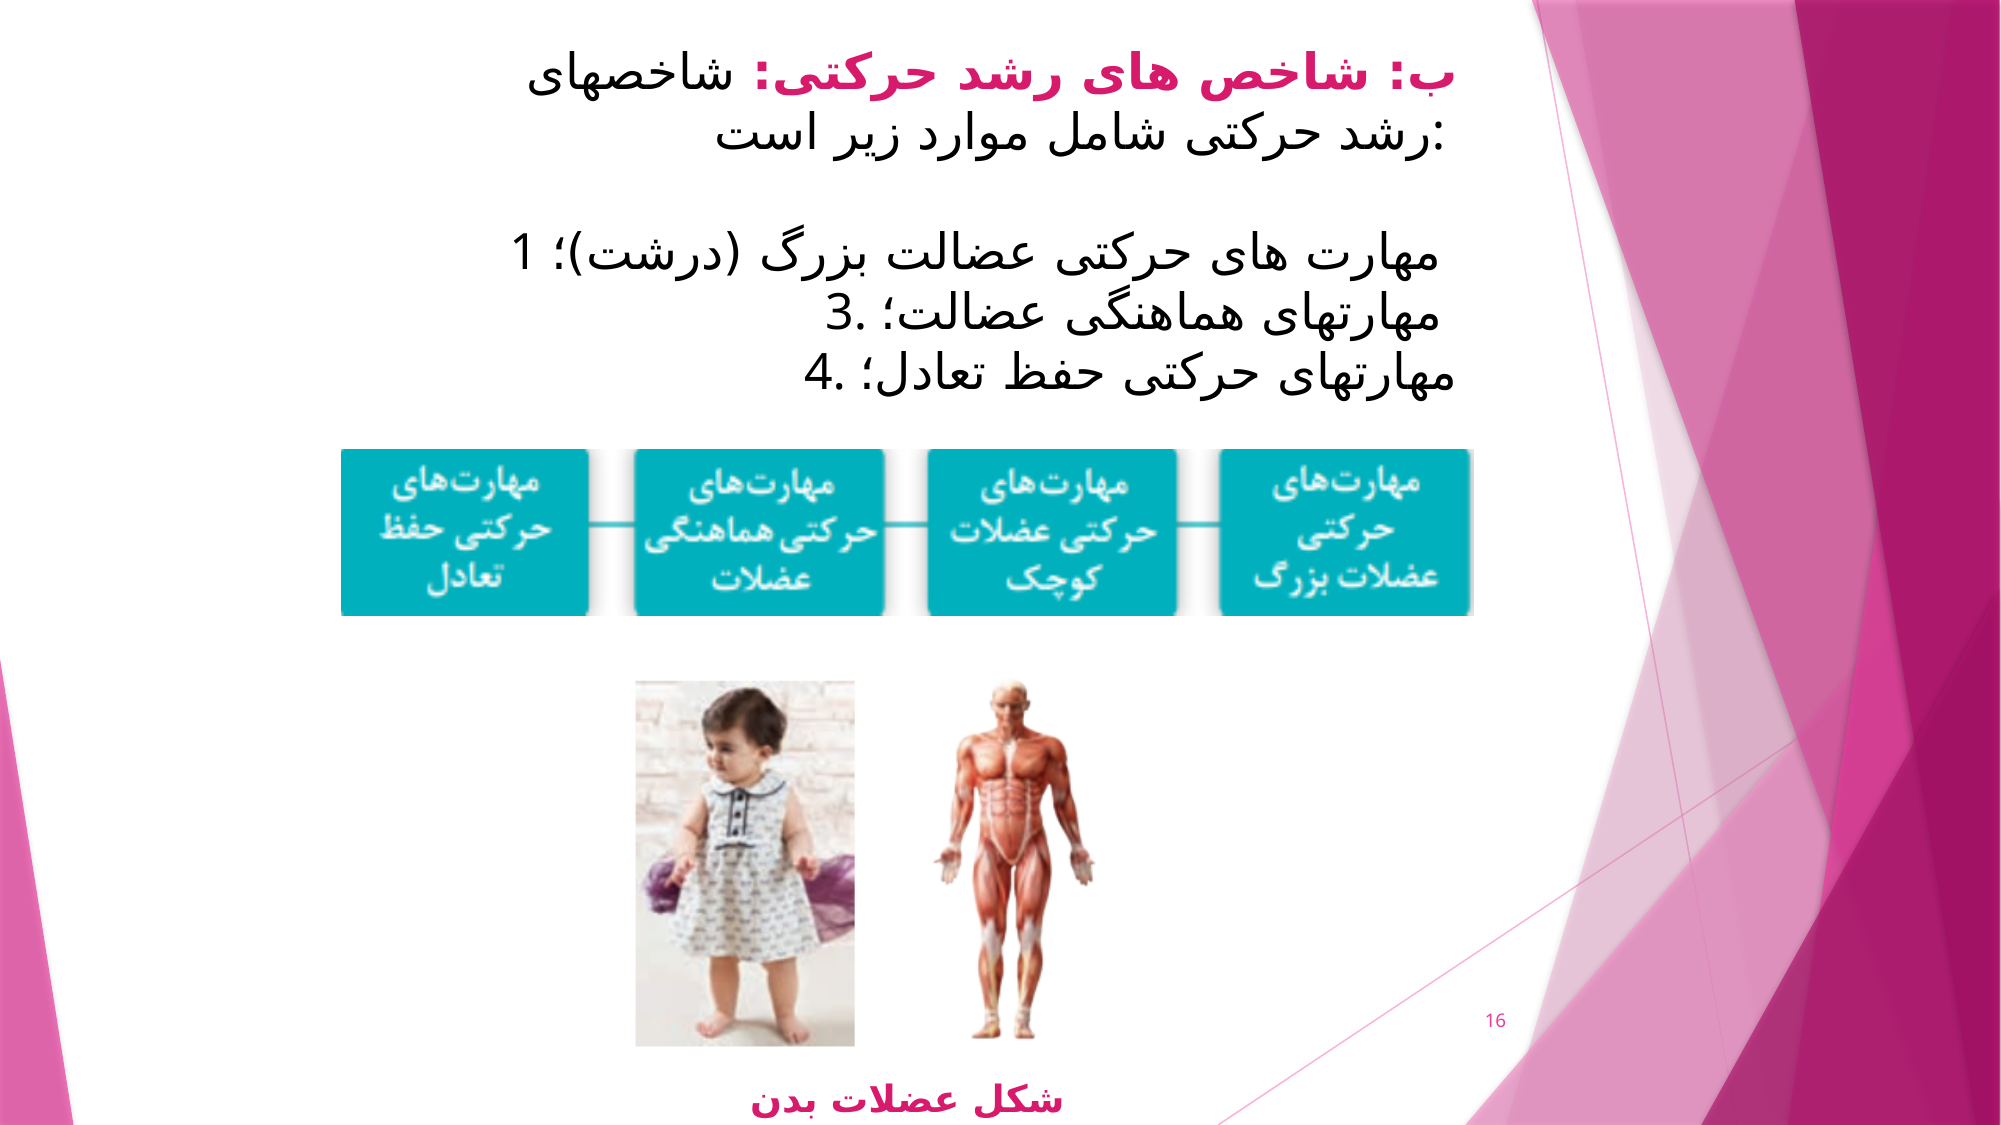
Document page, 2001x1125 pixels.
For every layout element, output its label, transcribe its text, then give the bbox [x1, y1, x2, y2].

slide_number 16 [1409, 991, 1522, 1051]
text_box شکل عضلات بدن [735, 1068, 1080, 1125]
text_box ب: شاخص های رشد حرکتی: شاخصهای رشد حرکتی شامل موارد زیر است: 1 مهارت های حرکتی عضالت بزرگ (درشت)؛ 3. مهارتهای هماهنگی عضالت؛ 4. مهارتهای حرکتی حفظ تعادل؛ [473, 31, 1474, 407]
picture [624, 642, 1122, 1053]
picture [341, 448, 1474, 617]
